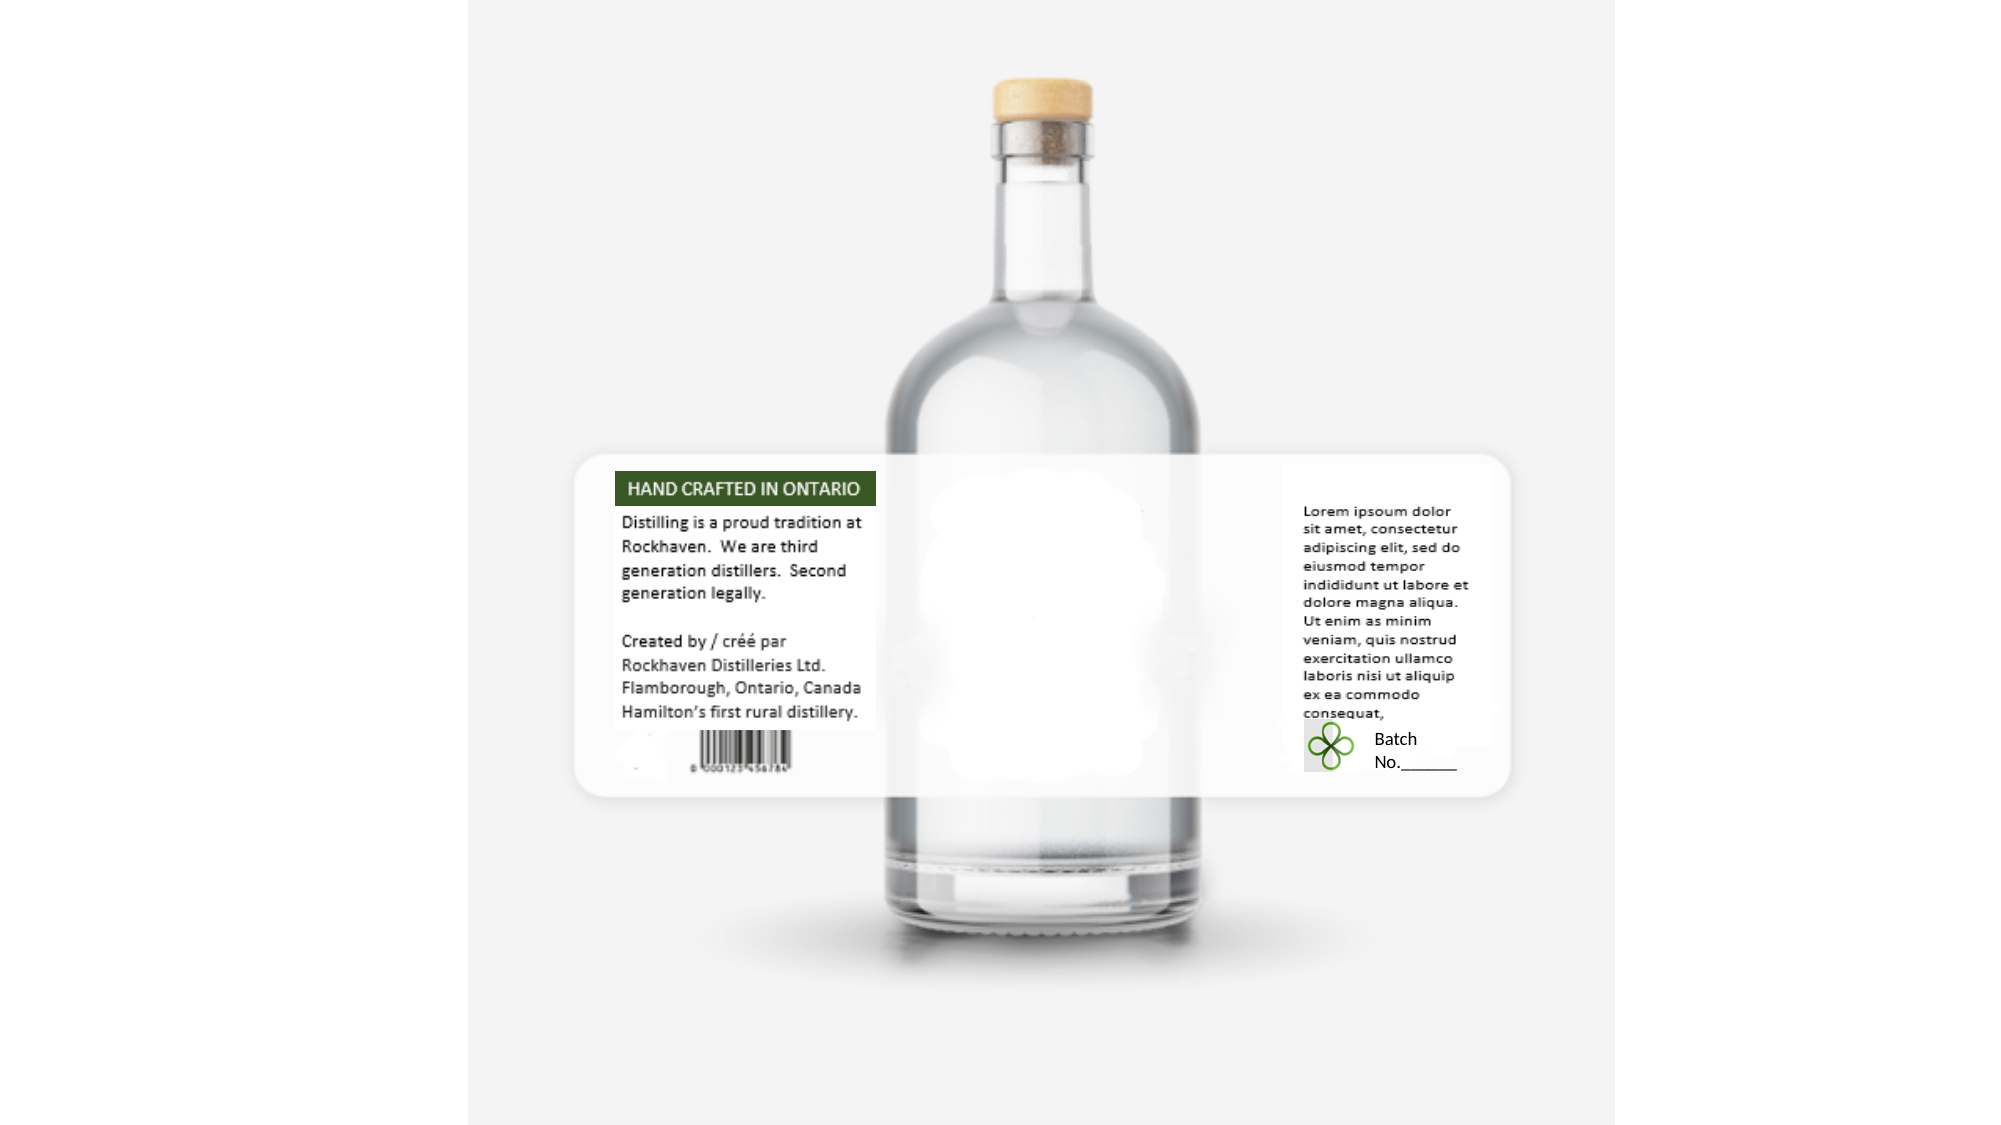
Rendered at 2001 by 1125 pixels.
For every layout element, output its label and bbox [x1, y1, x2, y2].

picture [468, 0, 1616, 1125]
